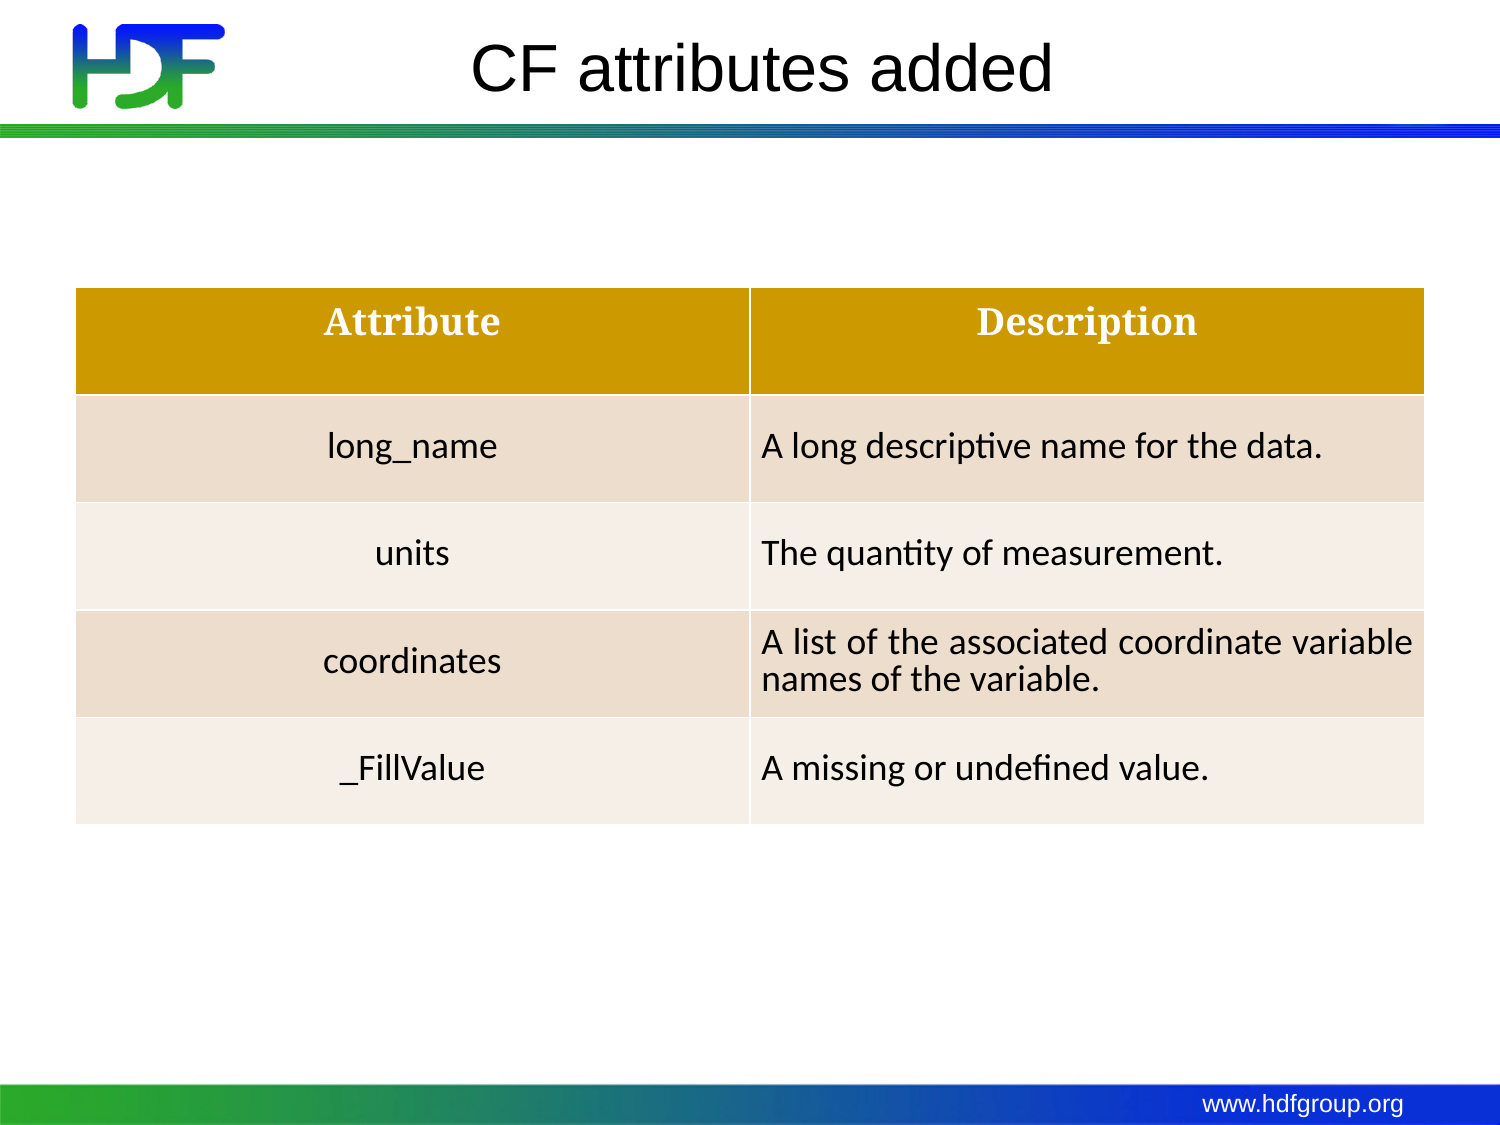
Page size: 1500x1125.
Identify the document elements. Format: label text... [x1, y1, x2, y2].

table_cell long_name [76, 396, 749, 502]
title CF attributes added [187, 24, 1338, 113]
table_cell A list of the associated coordinate variable names of the variable. [751, 611, 1424, 717]
table_header Description [751, 288, 1424, 394]
table_cell The quantity of measurement. [751, 503, 1424, 609]
table_cell _FillValue [76, 718, 749, 824]
table_cell units [76, 503, 749, 609]
table_header Attribute [76, 288, 749, 394]
picture [0, 0, 1500, 1125]
table_cell A missing or undefined value. [751, 718, 1424, 824]
table_cell A long descriptive name for the data. [751, 396, 1424, 502]
table_cell coordinates [76, 611, 749, 717]
